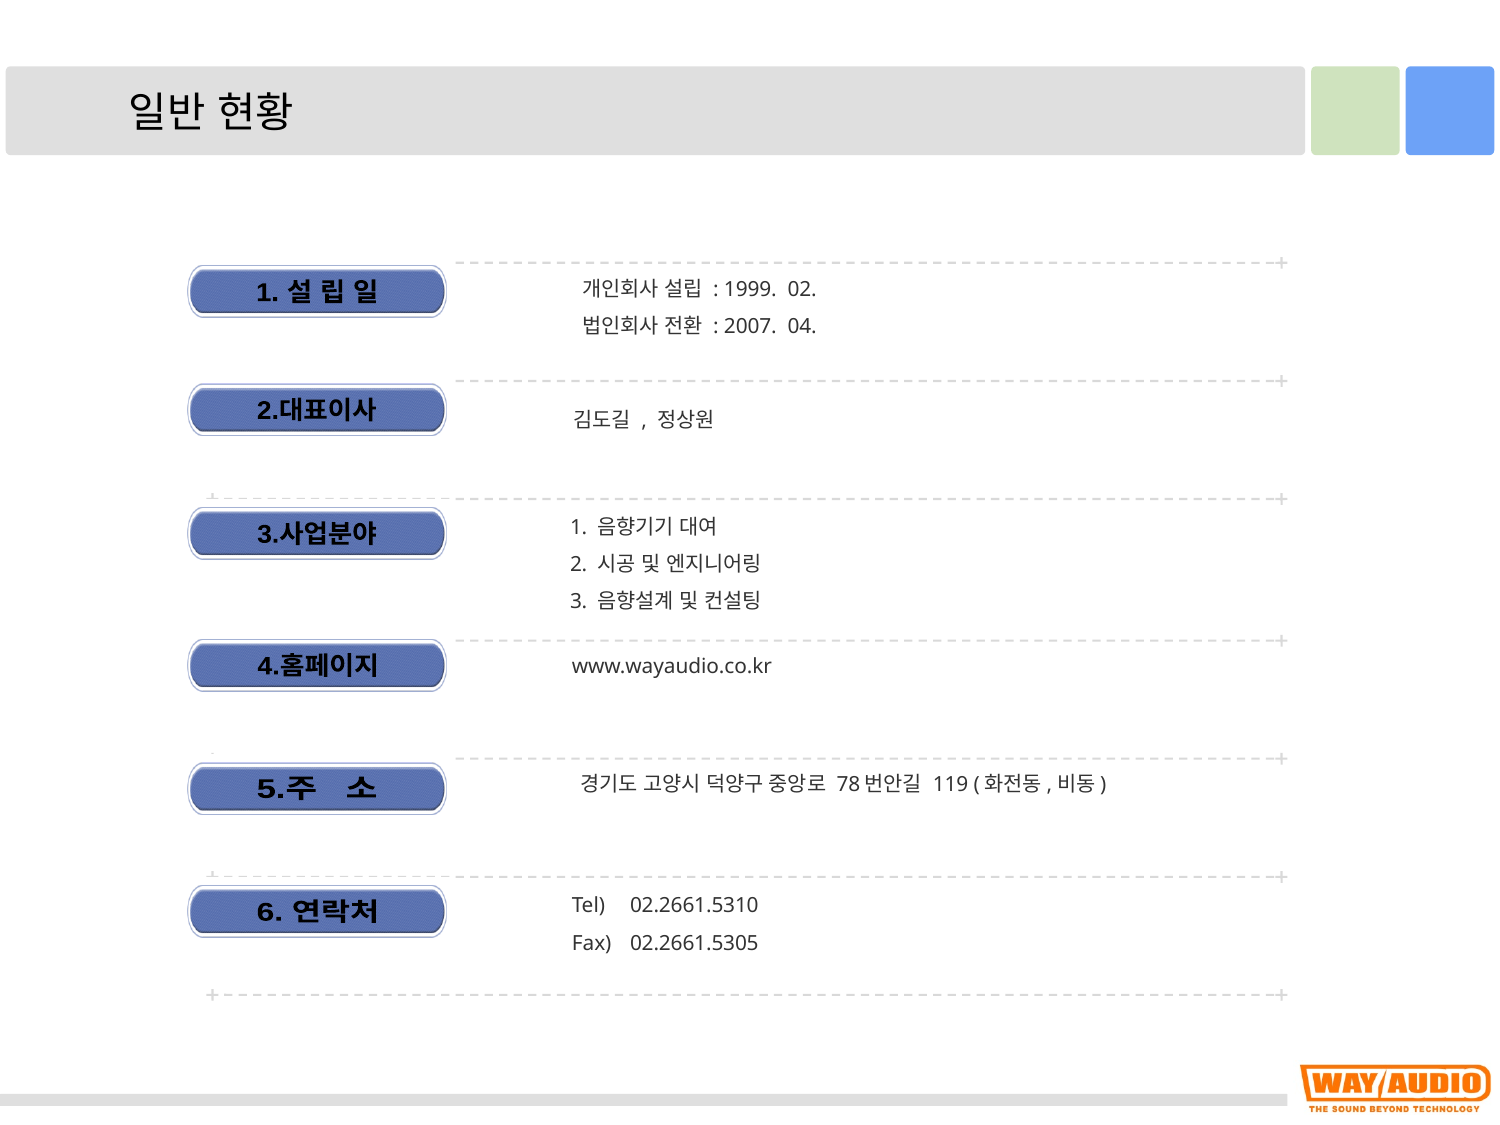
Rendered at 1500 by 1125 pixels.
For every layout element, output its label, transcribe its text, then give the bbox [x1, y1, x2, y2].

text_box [182, 374, 452, 445]
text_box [182, 876, 452, 946]
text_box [452, 256, 1288, 269]
text_box Tel) Fax) [557, 891, 615, 962]
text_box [206, 870, 1288, 883]
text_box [452, 374, 1288, 388]
text_box 김도길 , 정상원 [558, 395, 730, 440]
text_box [182, 498, 452, 568]
text_box 일반 현황 [113, 78, 310, 143]
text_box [206, 492, 1288, 506]
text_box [455, 634, 1288, 647]
text_box 개인회사 설립 : 1999. 02. 법인회사 전환 : 2007. 04. [567, 277, 843, 346]
text_box 02.2661.5310 02.2661.5305 [615, 891, 774, 962]
text_box 1. 음향기기 대여 2. 시공 및 엔지니어링 3. 음향설계 및 컨설팅 [555, 513, 843, 621]
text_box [182, 256, 452, 326]
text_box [182, 753, 452, 824]
picture [1293, 1060, 1496, 1115]
text_box 경기도 고양시 덕양구 중앙로 78번안길 119 (화전동,비동) [565, 774, 1122, 804]
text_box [206, 988, 1288, 1001]
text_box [182, 630, 452, 700]
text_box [449, 752, 1288, 765]
text_box www.wayaudio.co.kr [557, 655, 787, 686]
